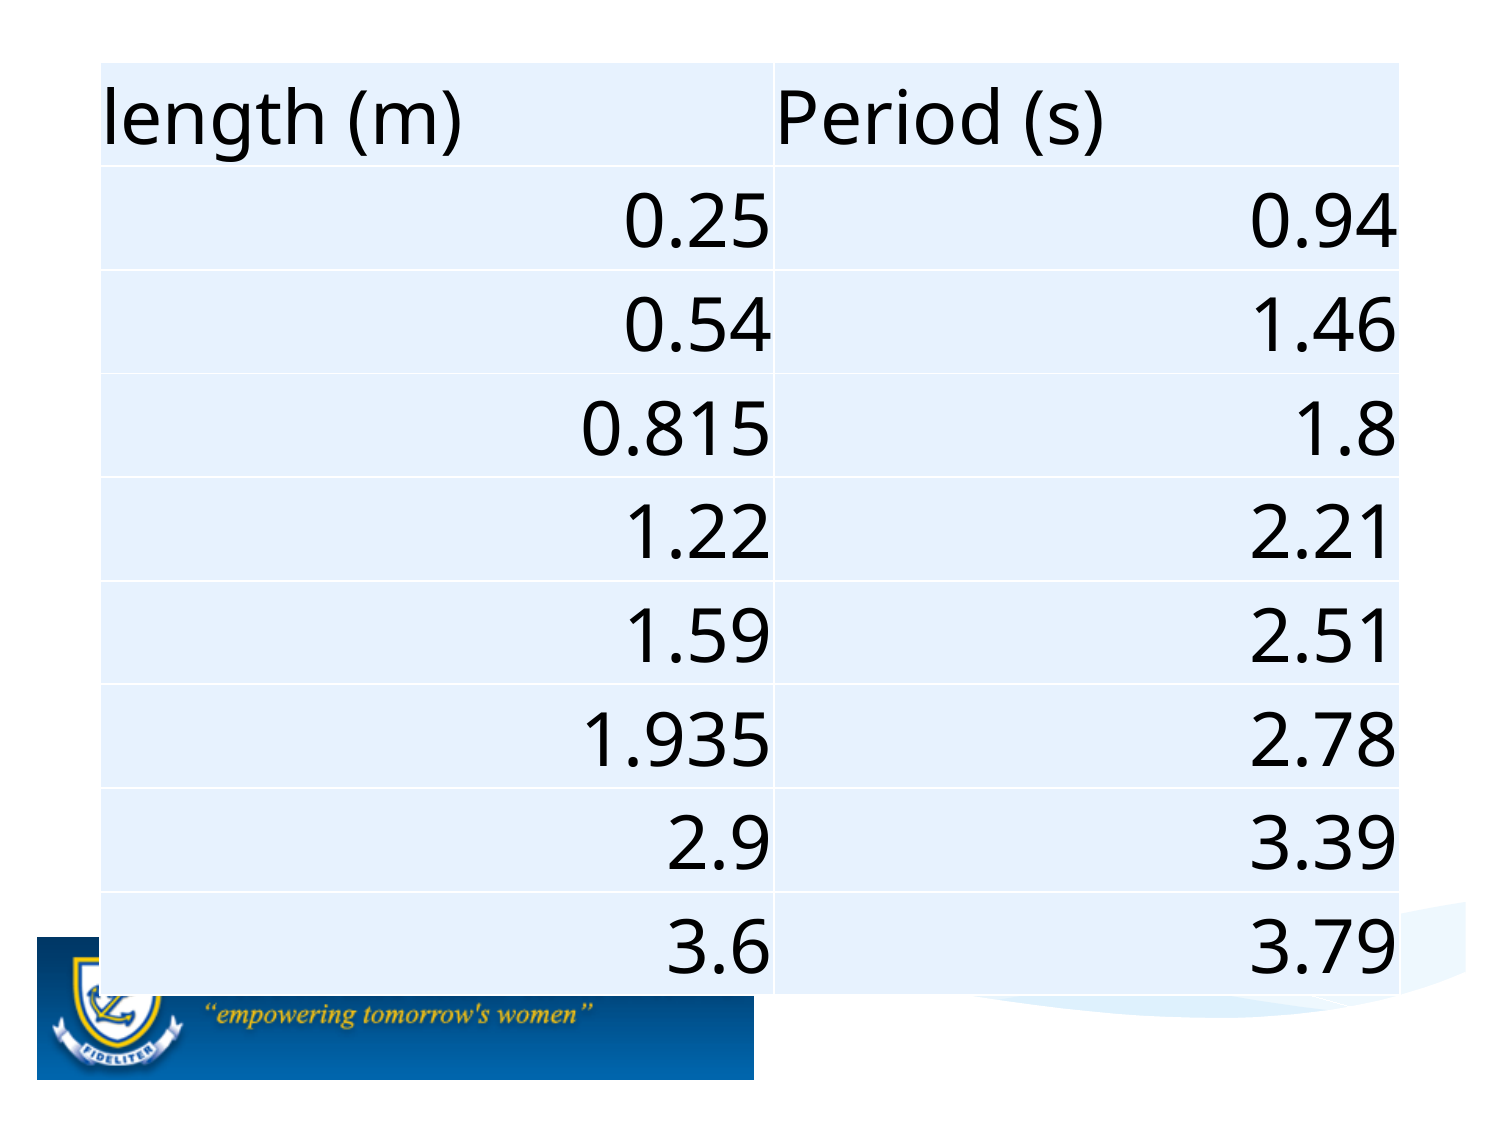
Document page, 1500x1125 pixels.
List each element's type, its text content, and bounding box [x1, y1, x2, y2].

table_cell 2.51 [775, 582, 1399, 683]
table_cell 0.815 [101, 374, 773, 476]
table_cell 3.79 [775, 893, 1399, 994]
table_cell 0.25 [101, 167, 773, 269]
table_cell 3.39 [775, 789, 1399, 891]
table_cell 1.8 [775, 374, 1399, 476]
table_cell 1.46 [775, 271, 1399, 373]
table_cell 1.935 [101, 685, 773, 787]
table_cell 3.6 [101, 893, 773, 994]
table_cell 2.21 [775, 478, 1399, 580]
table_header length (m) [101, 63, 773, 165]
table_header Period (s) [775, 63, 1399, 165]
table_cell 1.22 [101, 478, 773, 580]
table_cell 2.9 [101, 789, 773, 891]
table_cell 0.94 [775, 167, 1399, 269]
table_cell 0.54 [101, 271, 773, 373]
picture [37, 937, 754, 1080]
table_cell 1.59 [101, 582, 773, 683]
table_cell 2.78 [775, 685, 1399, 787]
